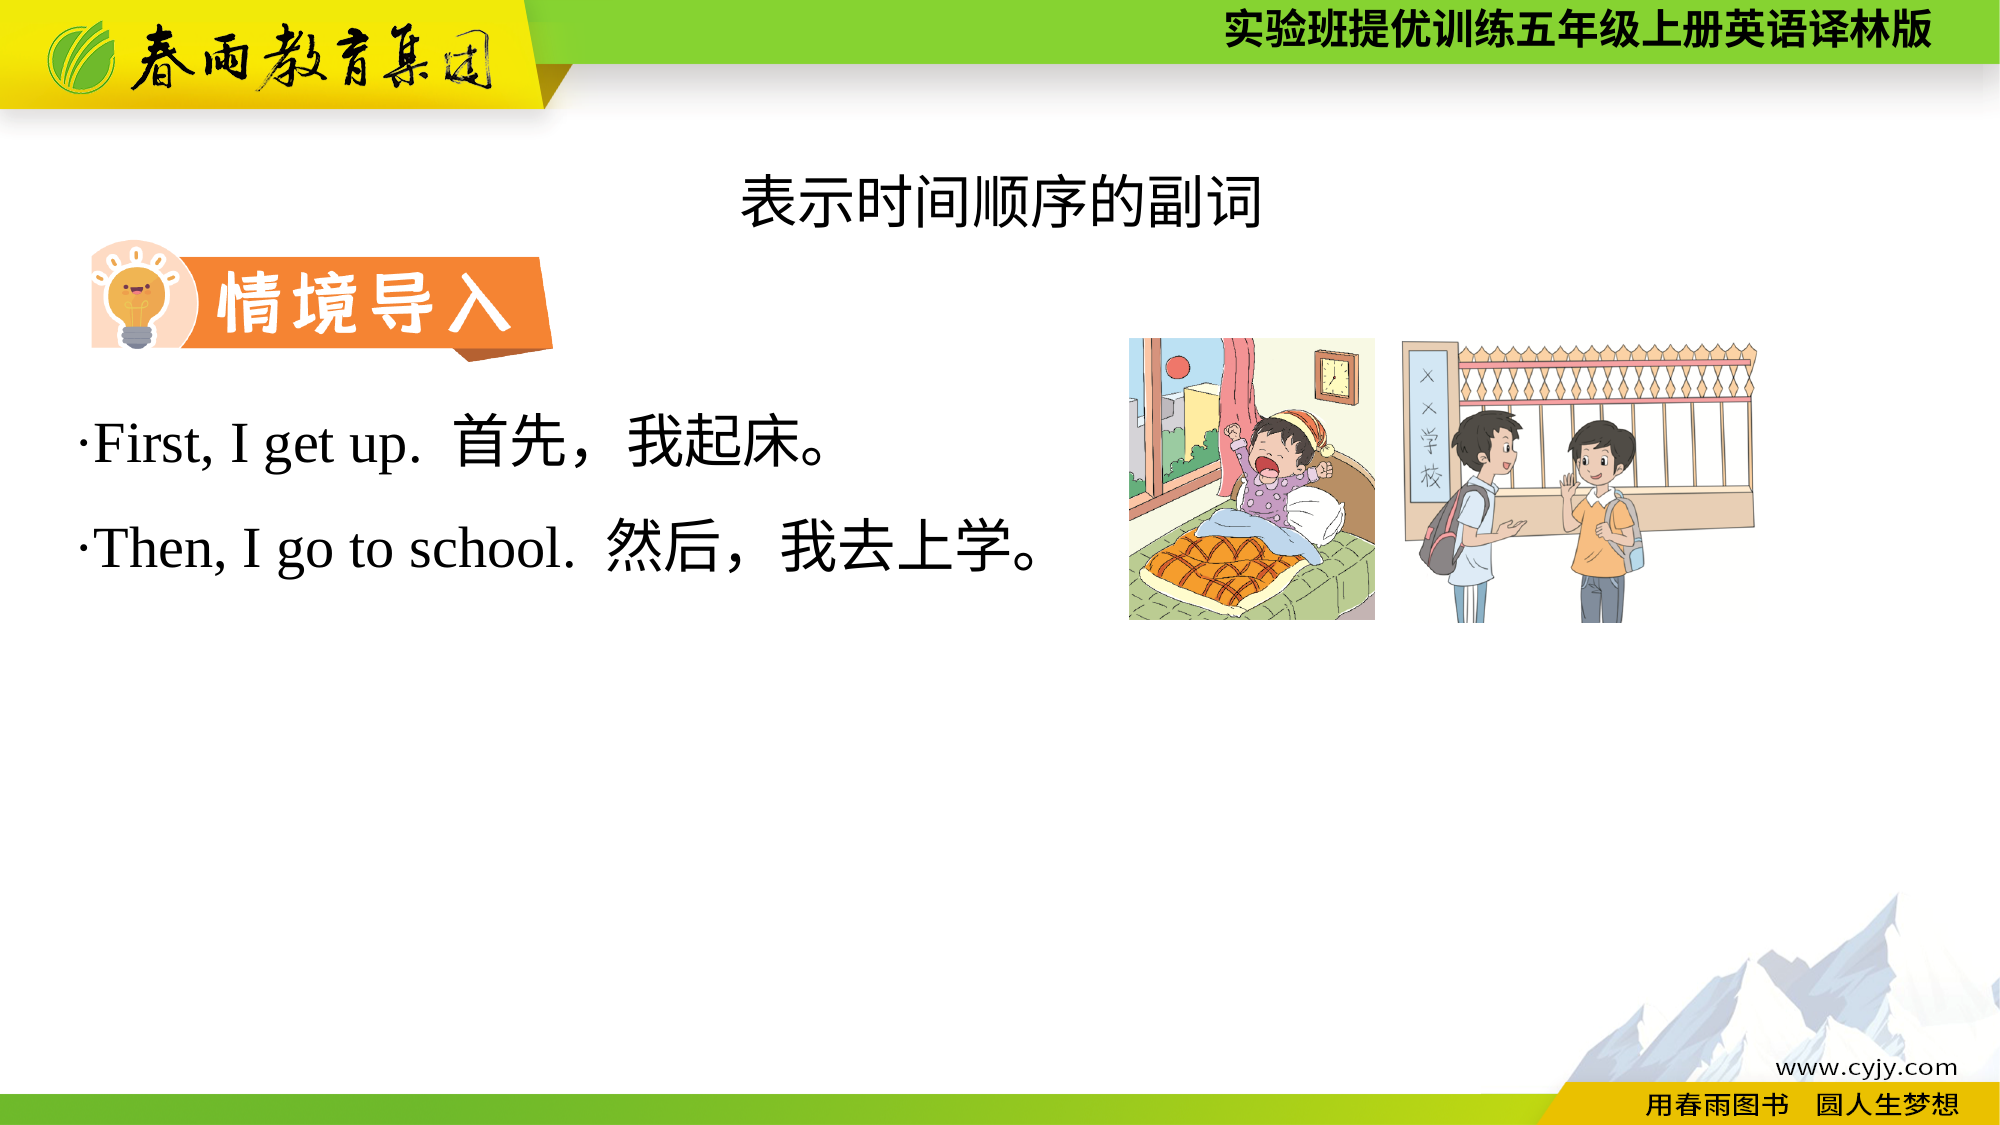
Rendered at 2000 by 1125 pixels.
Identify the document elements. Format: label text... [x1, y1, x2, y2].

picture [0, 0, 2000, 1125]
list 表示时间顺序的副词 ·First, I get up. 首先，我起床。 ·Then, I go to school. 然后，我去上学。 [59, 122, 1944, 592]
